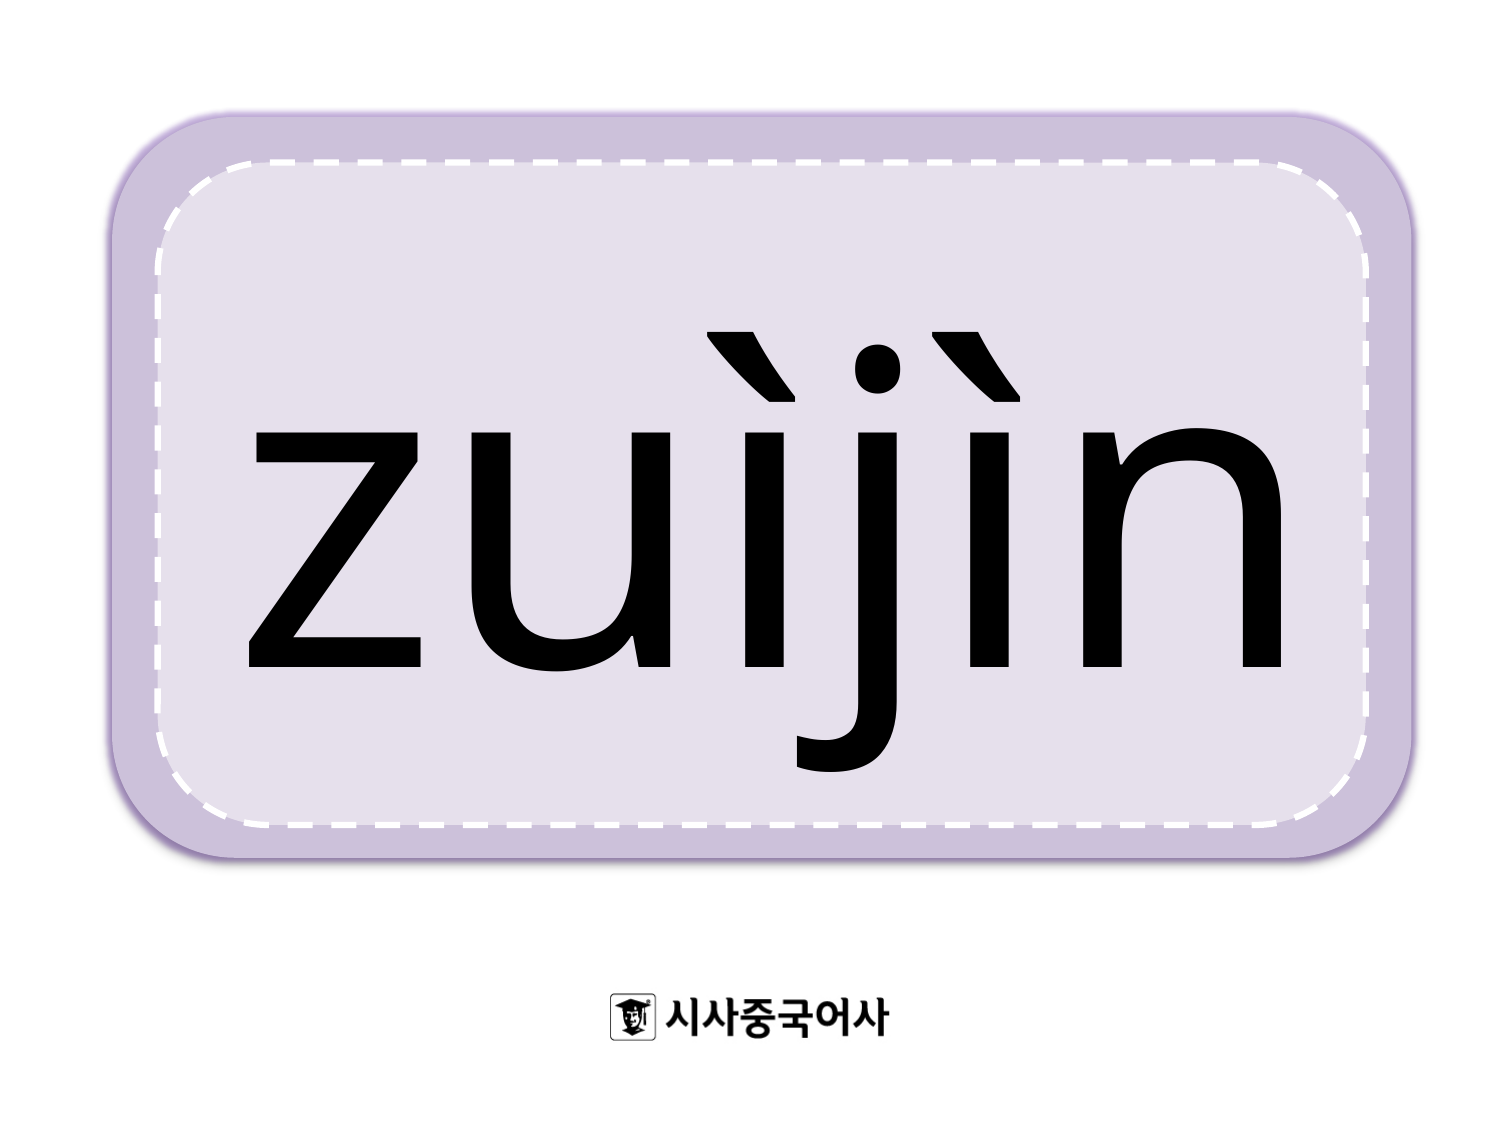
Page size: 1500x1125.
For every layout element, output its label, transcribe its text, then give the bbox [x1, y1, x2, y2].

text_box zuìjìn [171, 160, 1380, 824]
picture [602, 987, 898, 1047]
